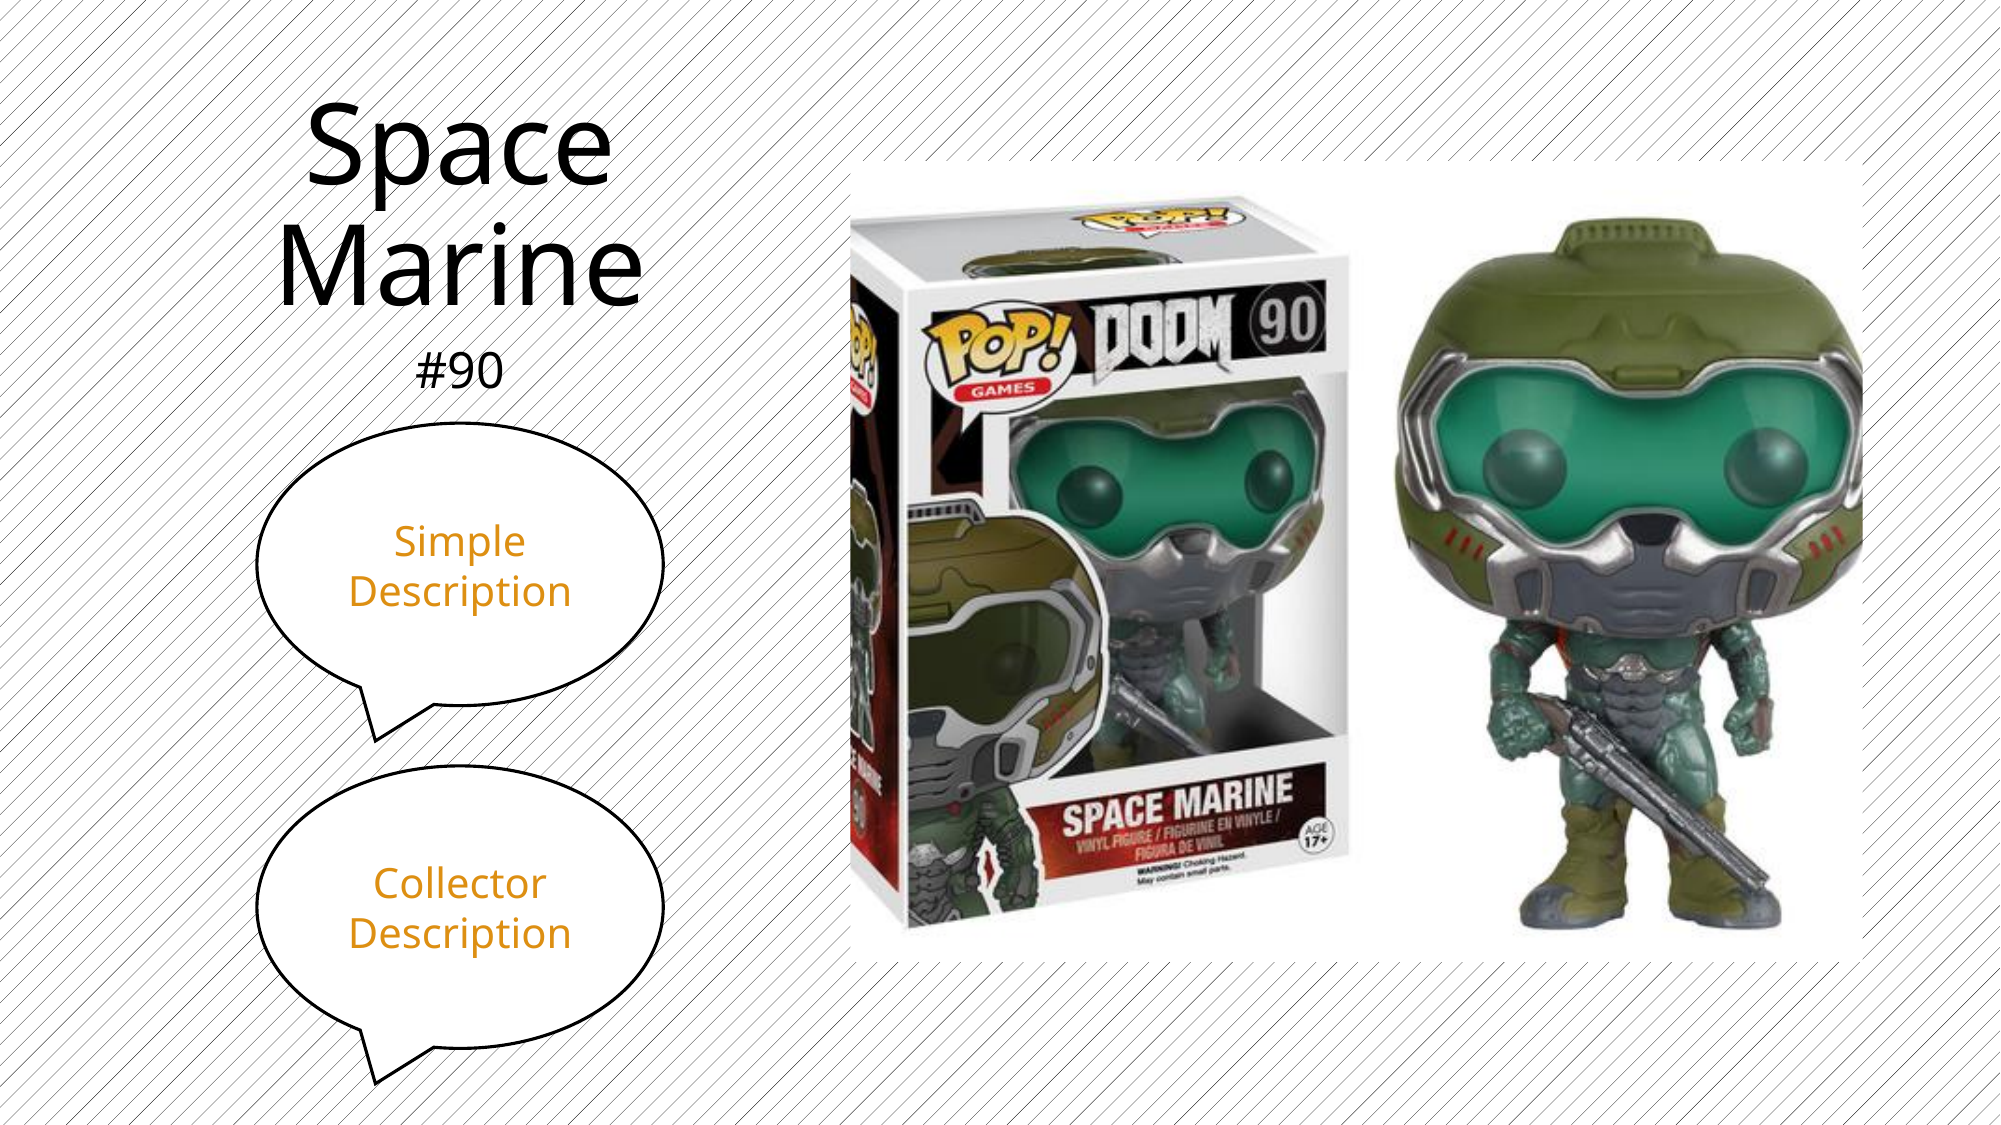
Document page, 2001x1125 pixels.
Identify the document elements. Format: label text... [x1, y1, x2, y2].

list #90 [137, 337, 783, 963]
picture [850, 161, 1863, 962]
text_box Collector Description [255, 764, 665, 1086]
text_box Simple Description [255, 422, 665, 743]
title Space Marine [137, 75, 783, 337]
